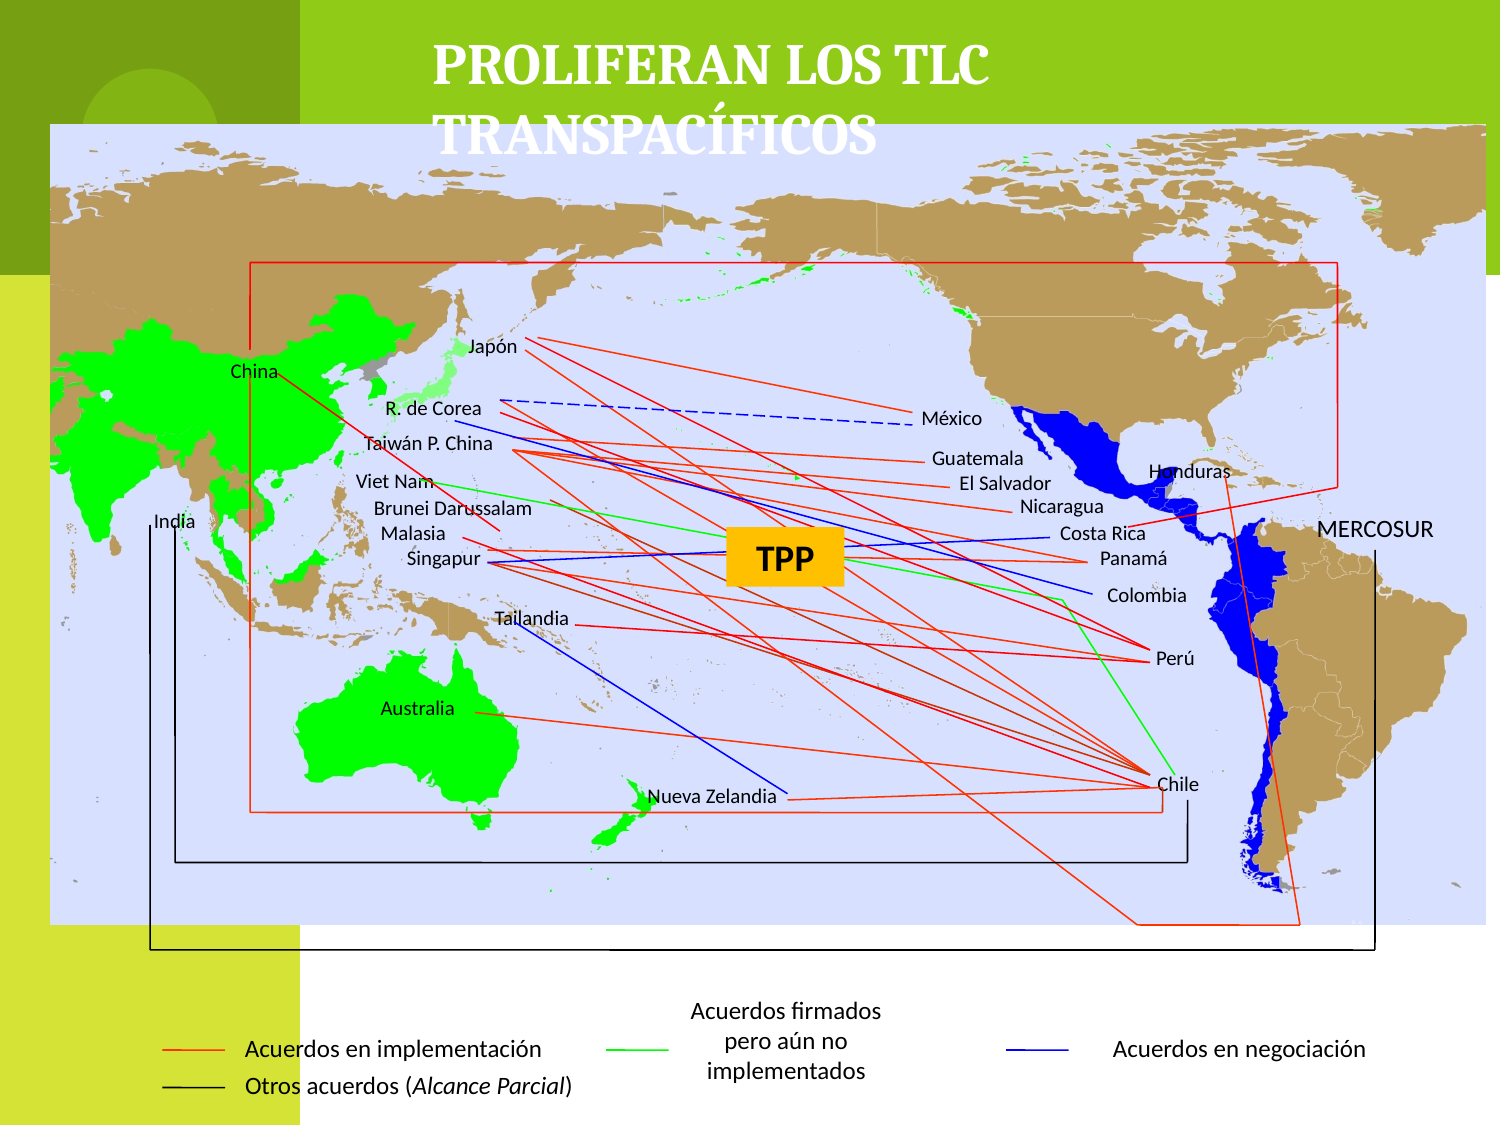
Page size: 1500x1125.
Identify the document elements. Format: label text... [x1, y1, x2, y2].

text_box Otros acuerdos (Alcance Parcial) [230, 1062, 588, 1108]
text_box Proliferan los TLC transpacíficos [417, 19, 1396, 122]
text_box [513, 621, 1163, 788]
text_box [277, 373, 1151, 651]
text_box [454, 420, 1093, 595]
text_box Acuerdos firmados pero aún no implementados [668, 987, 904, 1093]
text_box Acuerdos en implementación [229, 1025, 558, 1070]
text_box Acuerdos en negociación [1098, 1025, 1382, 1070]
picture [49, 124, 1486, 926]
